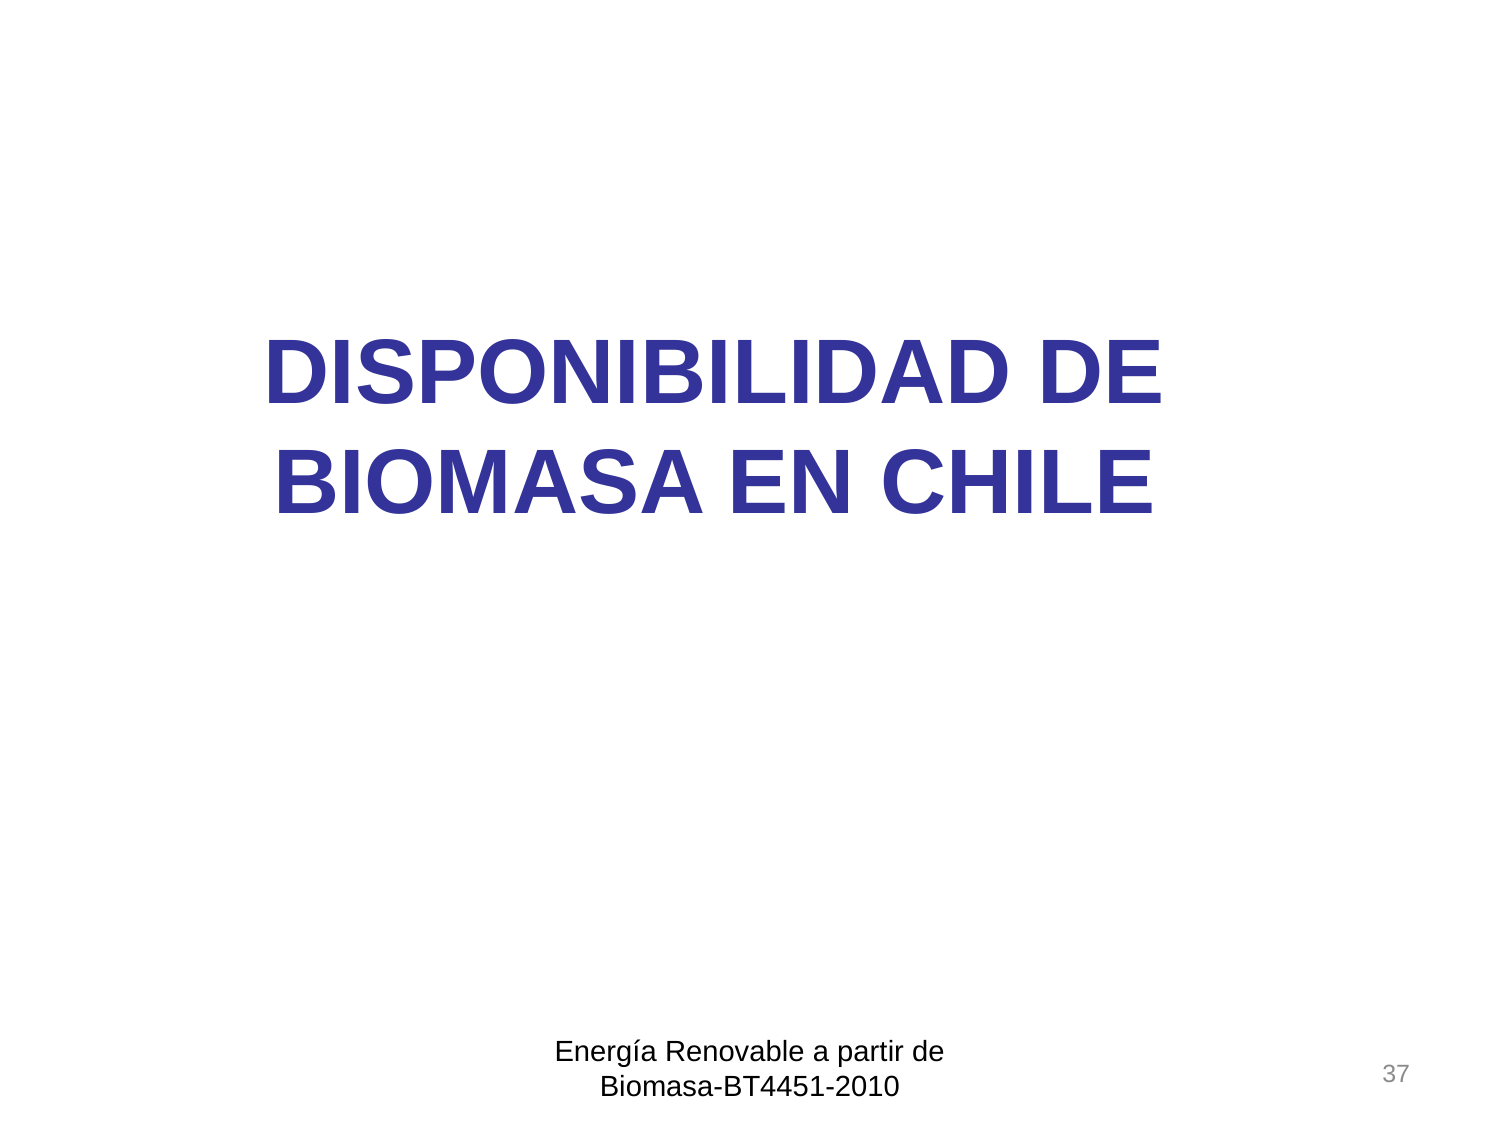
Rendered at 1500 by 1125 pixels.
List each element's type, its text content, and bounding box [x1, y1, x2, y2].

text_box 37 [1074, 1042, 1425, 1103]
text_box DISPONIBILIDAD DE BIOMASA EN CHILE [93, 304, 1336, 540]
footer Energía Renovable a partir de Biomasa-BT4451-2010 [512, 1024, 988, 1103]
